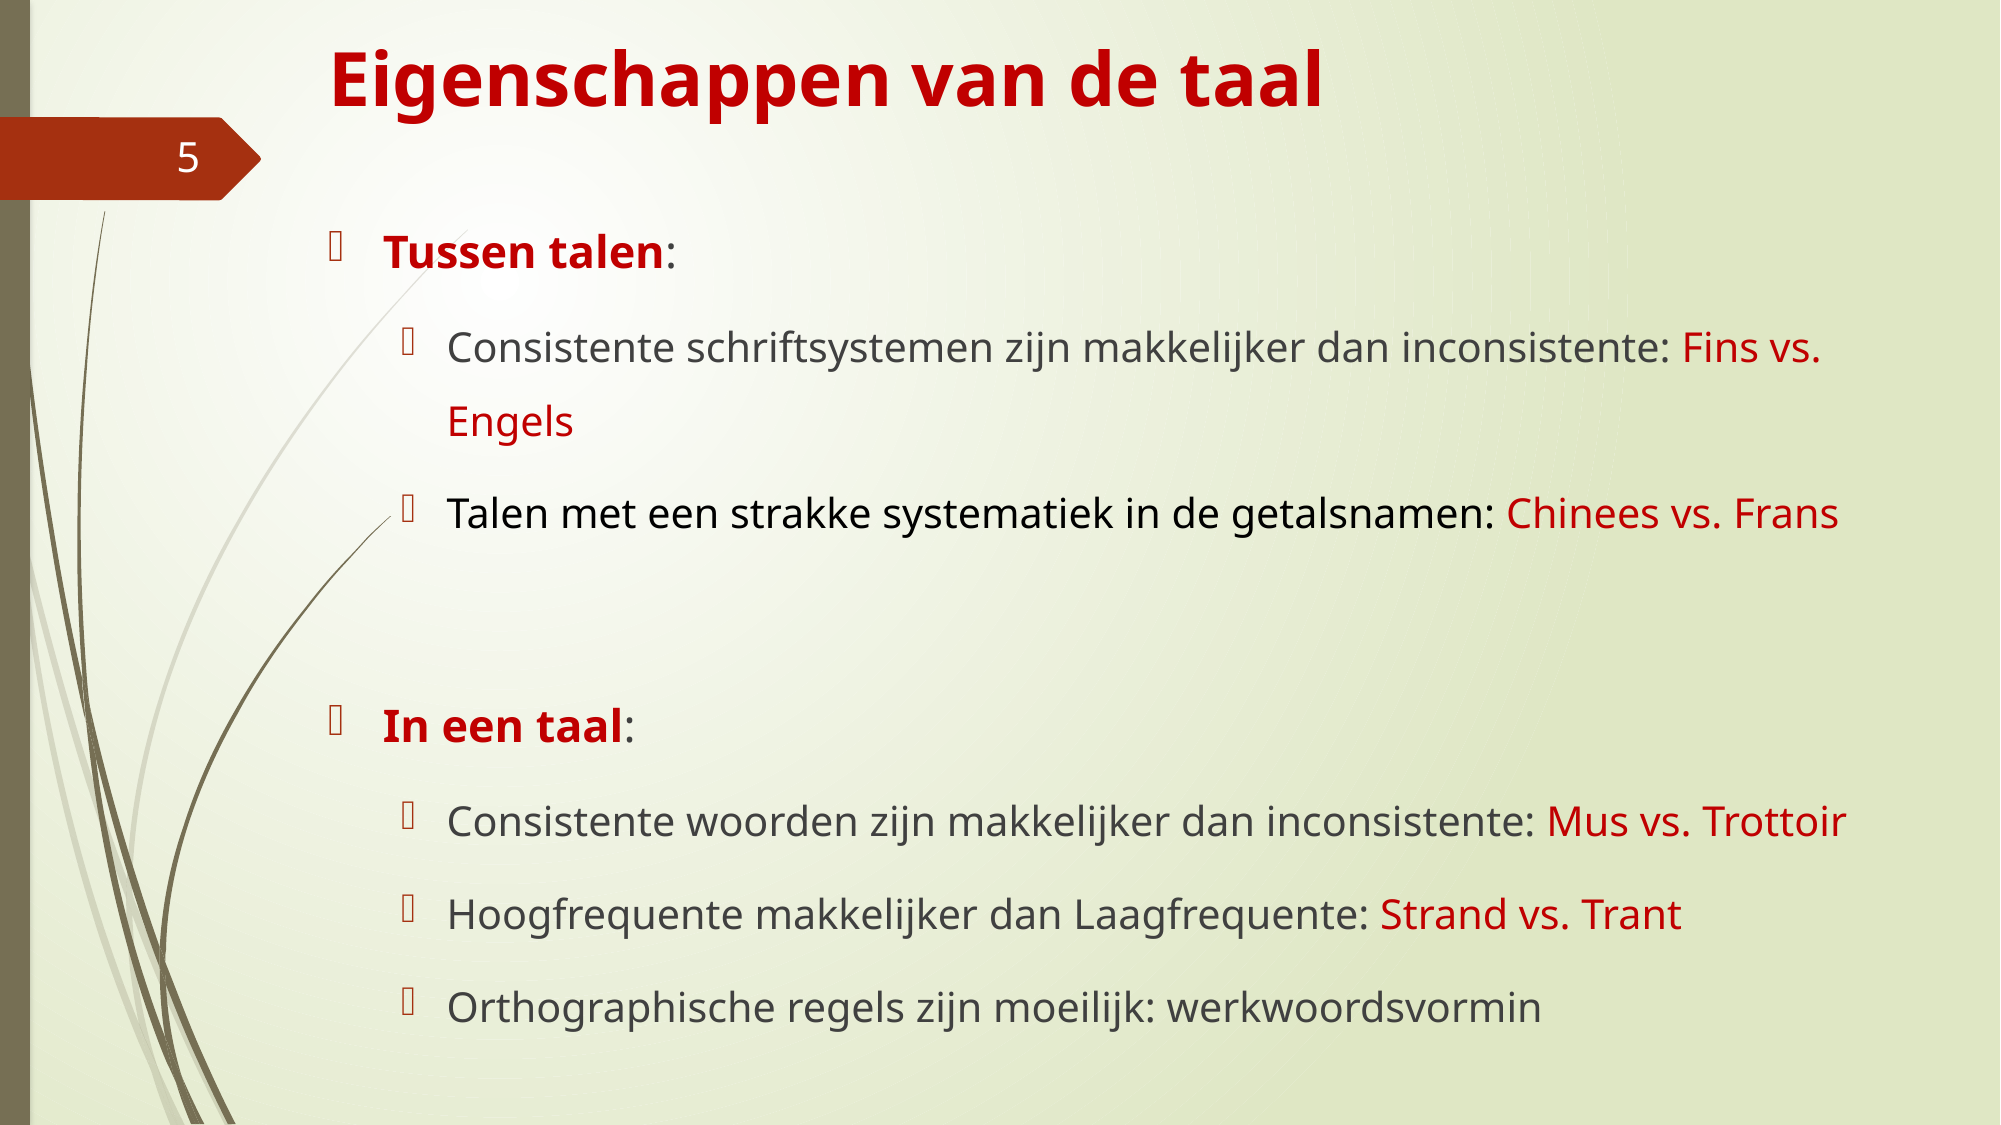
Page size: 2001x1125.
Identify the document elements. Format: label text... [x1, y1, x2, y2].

slide_number 5 [87, 129, 216, 190]
list Tussen talen: Consistente schriftsystemen zijn makkelijker dan inconsistente: Fins vs. Engels Talen met een strakke systematiek in de getalsnamen: Chinees vs. Frans In een taal: Consistente woorden zijn makkelijker dan inconsistente: Mus vs. Trottoir Hoogfrequente makkelijker dan Laagfrequente: Strand vs. Trant Orthographische regels zijn moeilijk: werkwoordsvormin [313, 189, 1935, 1047]
title Eigenschappen van de taal [313, 24, 1858, 150]
